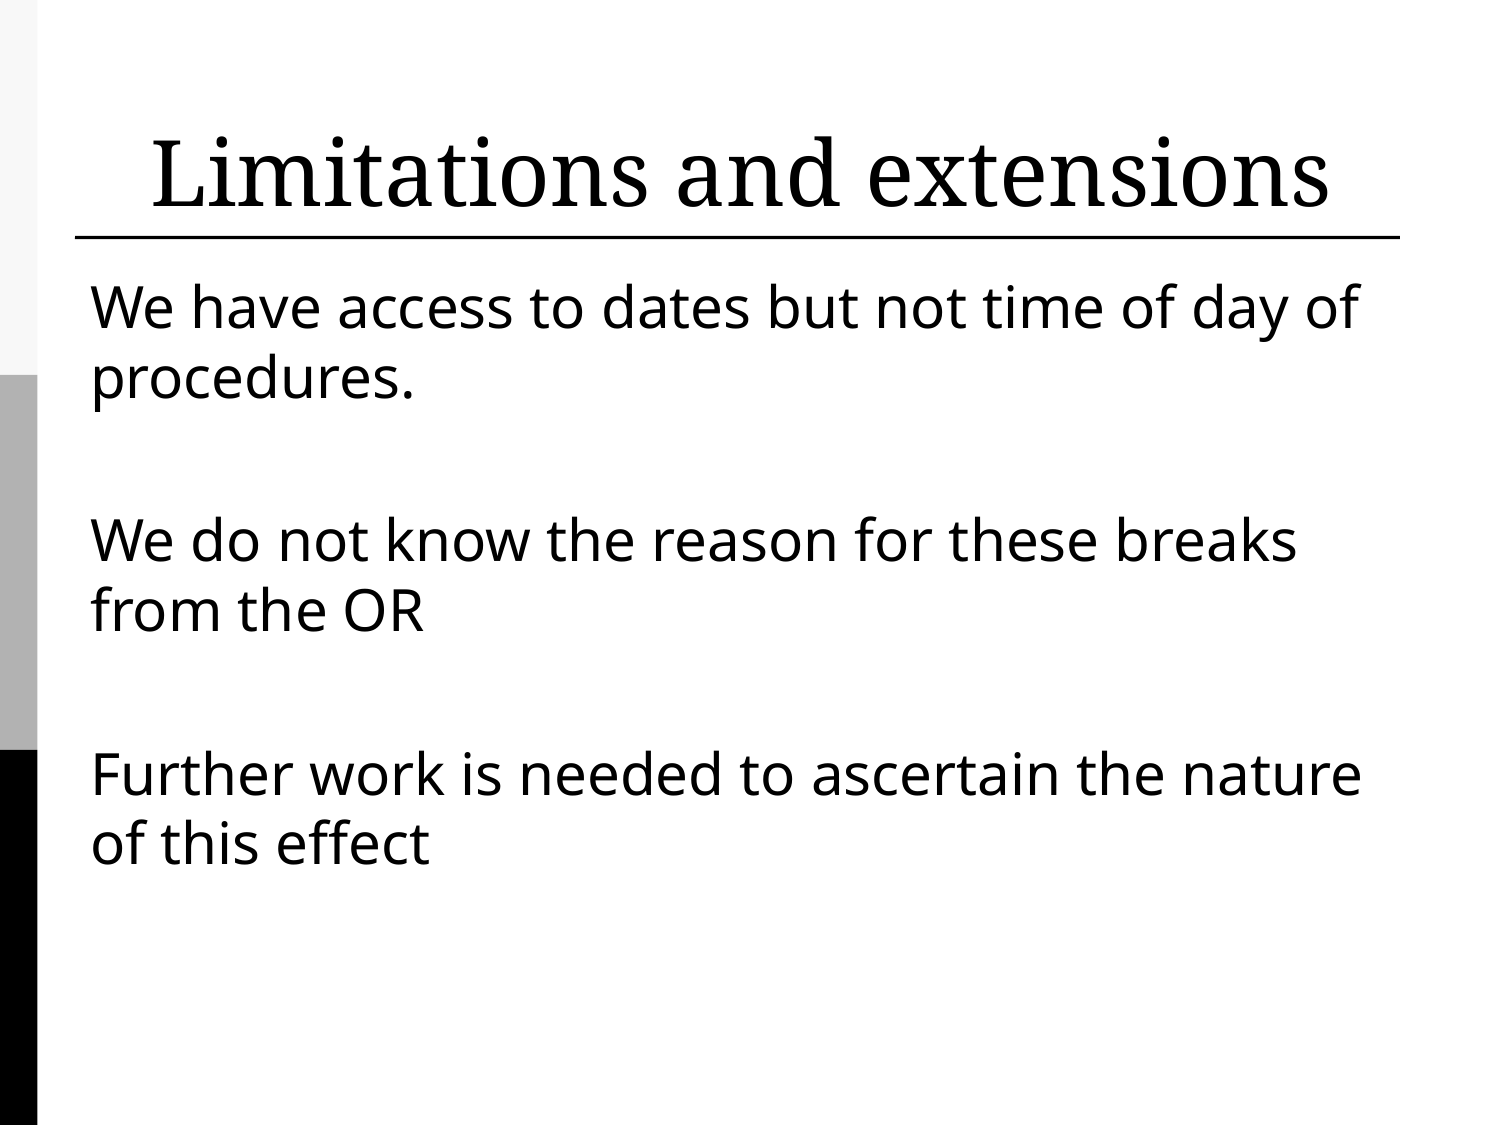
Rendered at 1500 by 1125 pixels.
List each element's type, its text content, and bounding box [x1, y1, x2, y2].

list We have access to dates but not time of day of procedures. We do not know the reason for these breaks from the OR Further work is needed to ascertain the nature of this effect [74, 262, 1426, 1006]
title Limitations and extensions [74, 45, 1426, 233]
